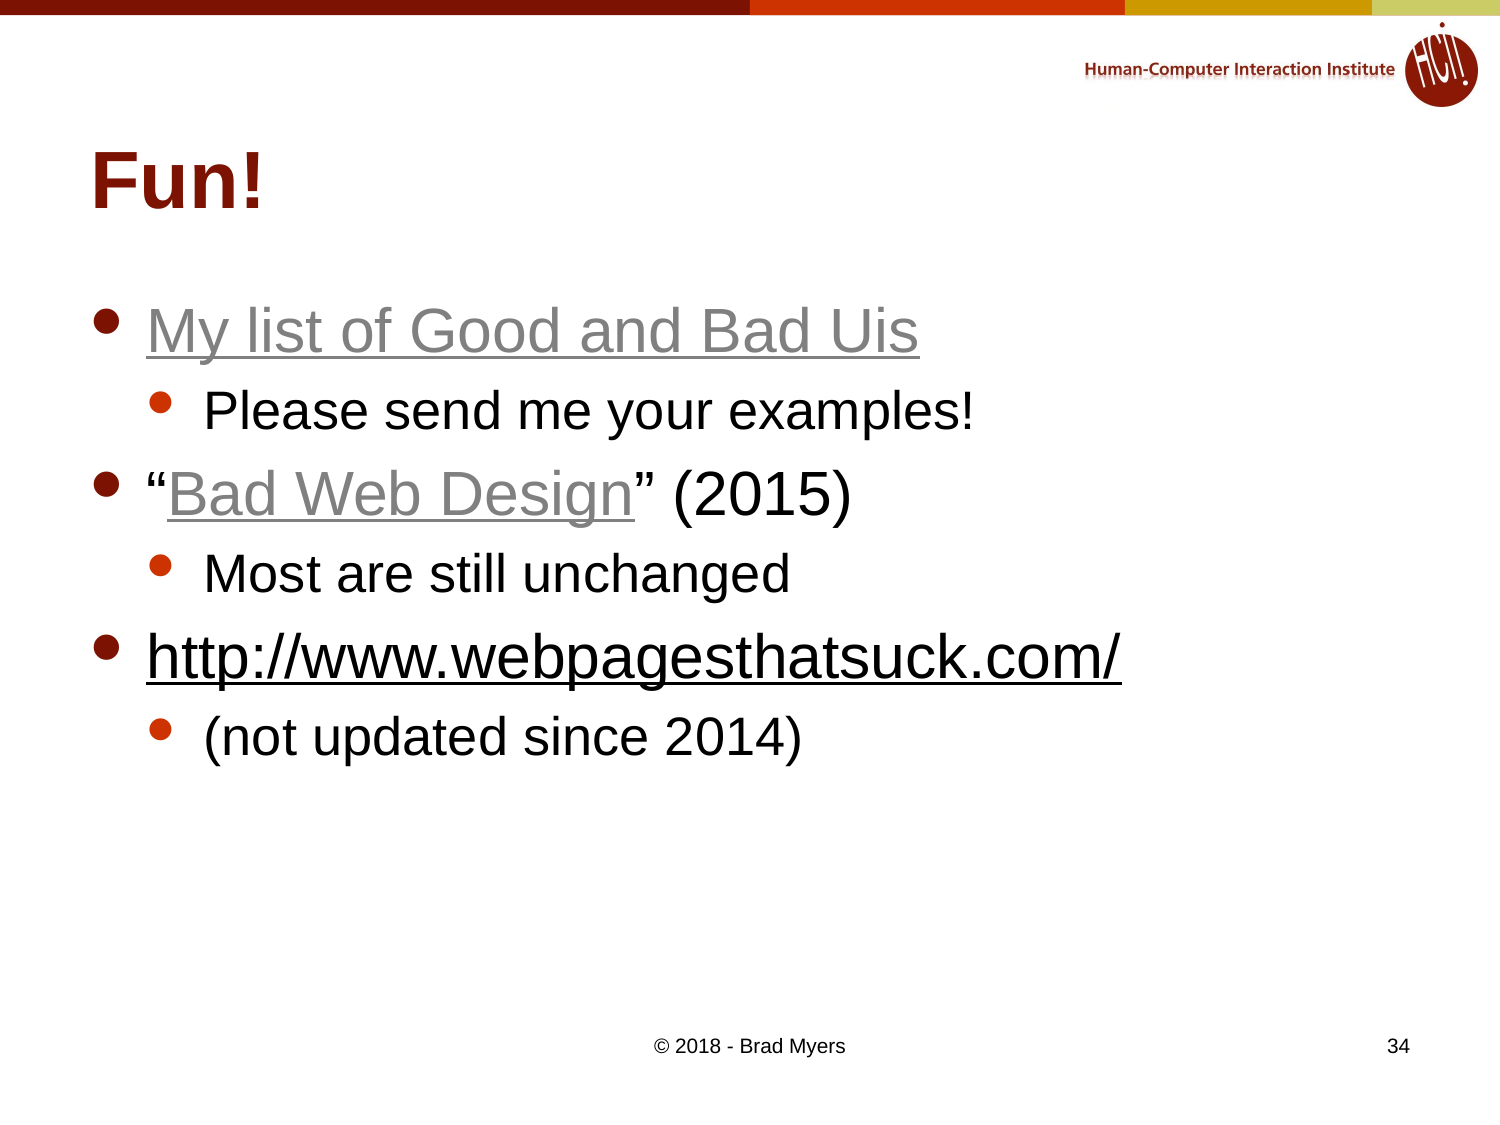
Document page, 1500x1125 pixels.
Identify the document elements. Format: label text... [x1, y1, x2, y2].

slide_number 34 [1074, 1024, 1426, 1101]
picture [1313, 22, 1478, 107]
list My list of Good and Bad Uis Please send me your examples! “Bad Web Design” (2015) Most are still unchanged http://www.webpagesthatsuck.com/ (not updated since 2014) [74, 281, 1426, 1006]
title Fun! [74, 19, 1313, 233]
footer © 2018 - Brad Myers [512, 1024, 988, 1101]
